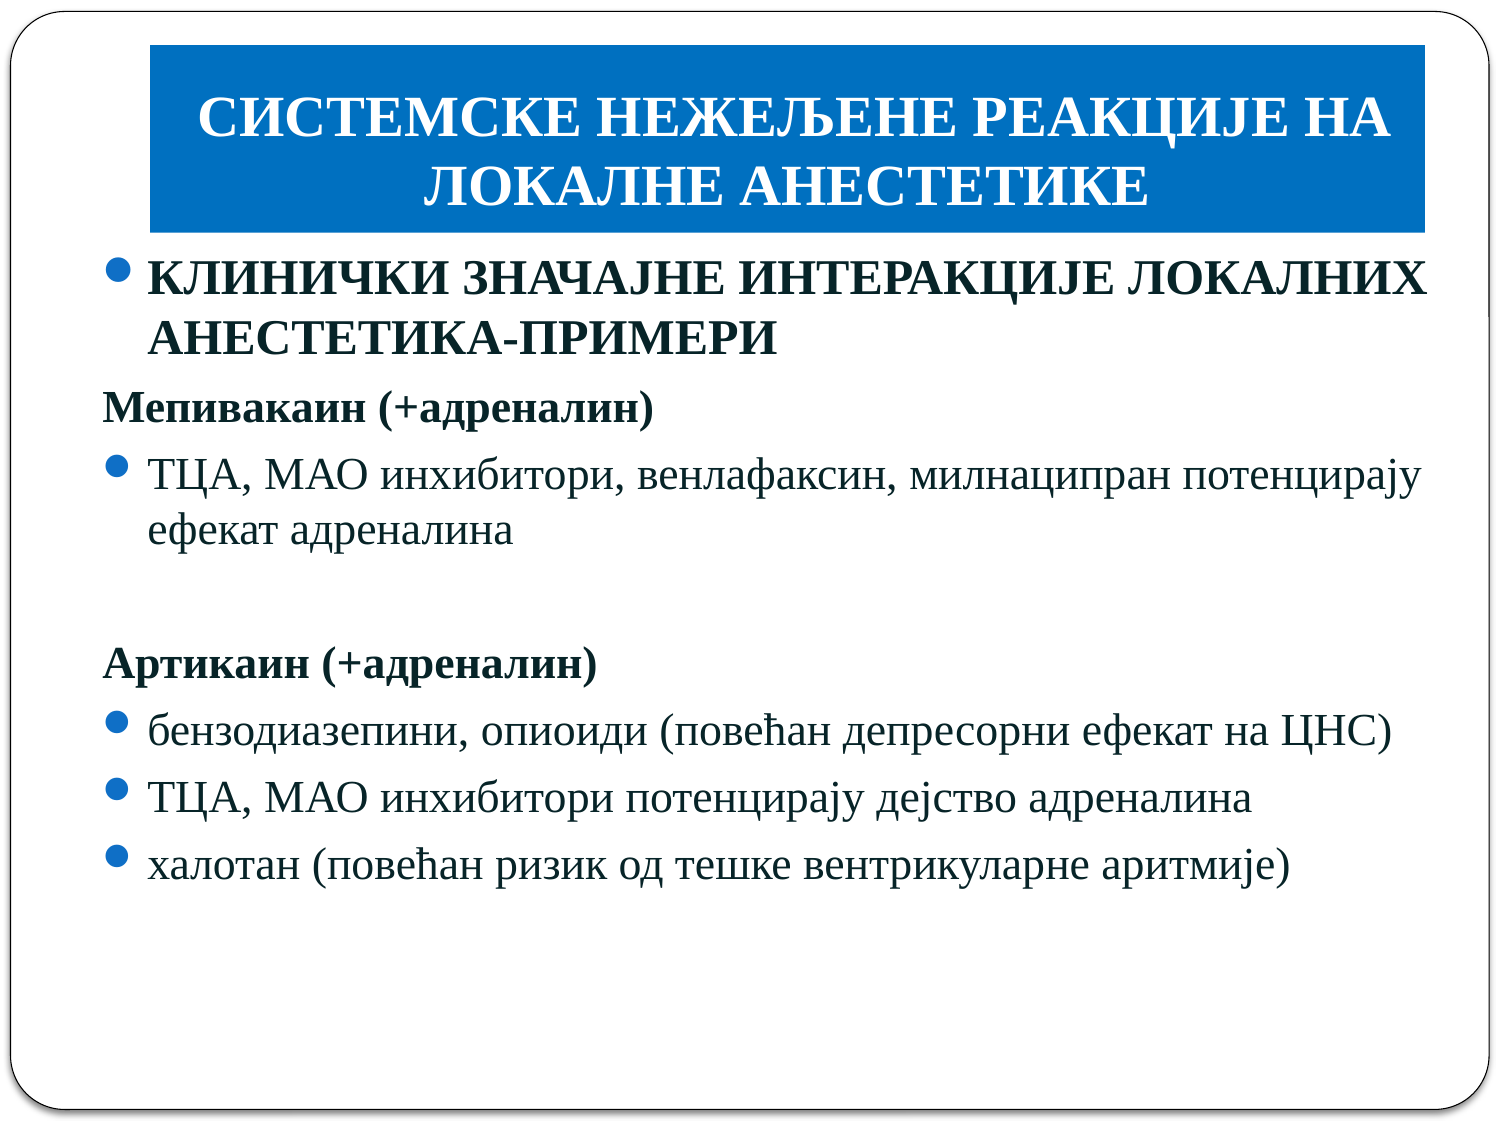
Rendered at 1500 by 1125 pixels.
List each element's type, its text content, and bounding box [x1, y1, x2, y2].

list КЛИНИЧКИ ЗНАЧАЈНЕ ИНТЕРАКЦИЈЕ ЛОКАЛНИХ АНЕСТЕТИКА-ПРИМЕРИ Мепивакаин (+адреналин) ТЦА, МАО инхибитори, венлафаксин, милнаципран потенцирају ефекат адреналина Артикаин (+адреналин) бензодиазепини, опиоиди (повећан депресорни ефекат на ЦНС) ТЦА, МАО инхибитори потенцирају дејство адреналина халотан (повећан ризик од тешке вентрикуларне аритмије) [87, 237, 1463, 1080]
title СИСТЕМСКЕ НЕЖЕЉЕНЕ РЕАКЦИЈЕ НА ЛОКАЛНЕ АНЕСТЕТИКЕ [150, 45, 1425, 233]
